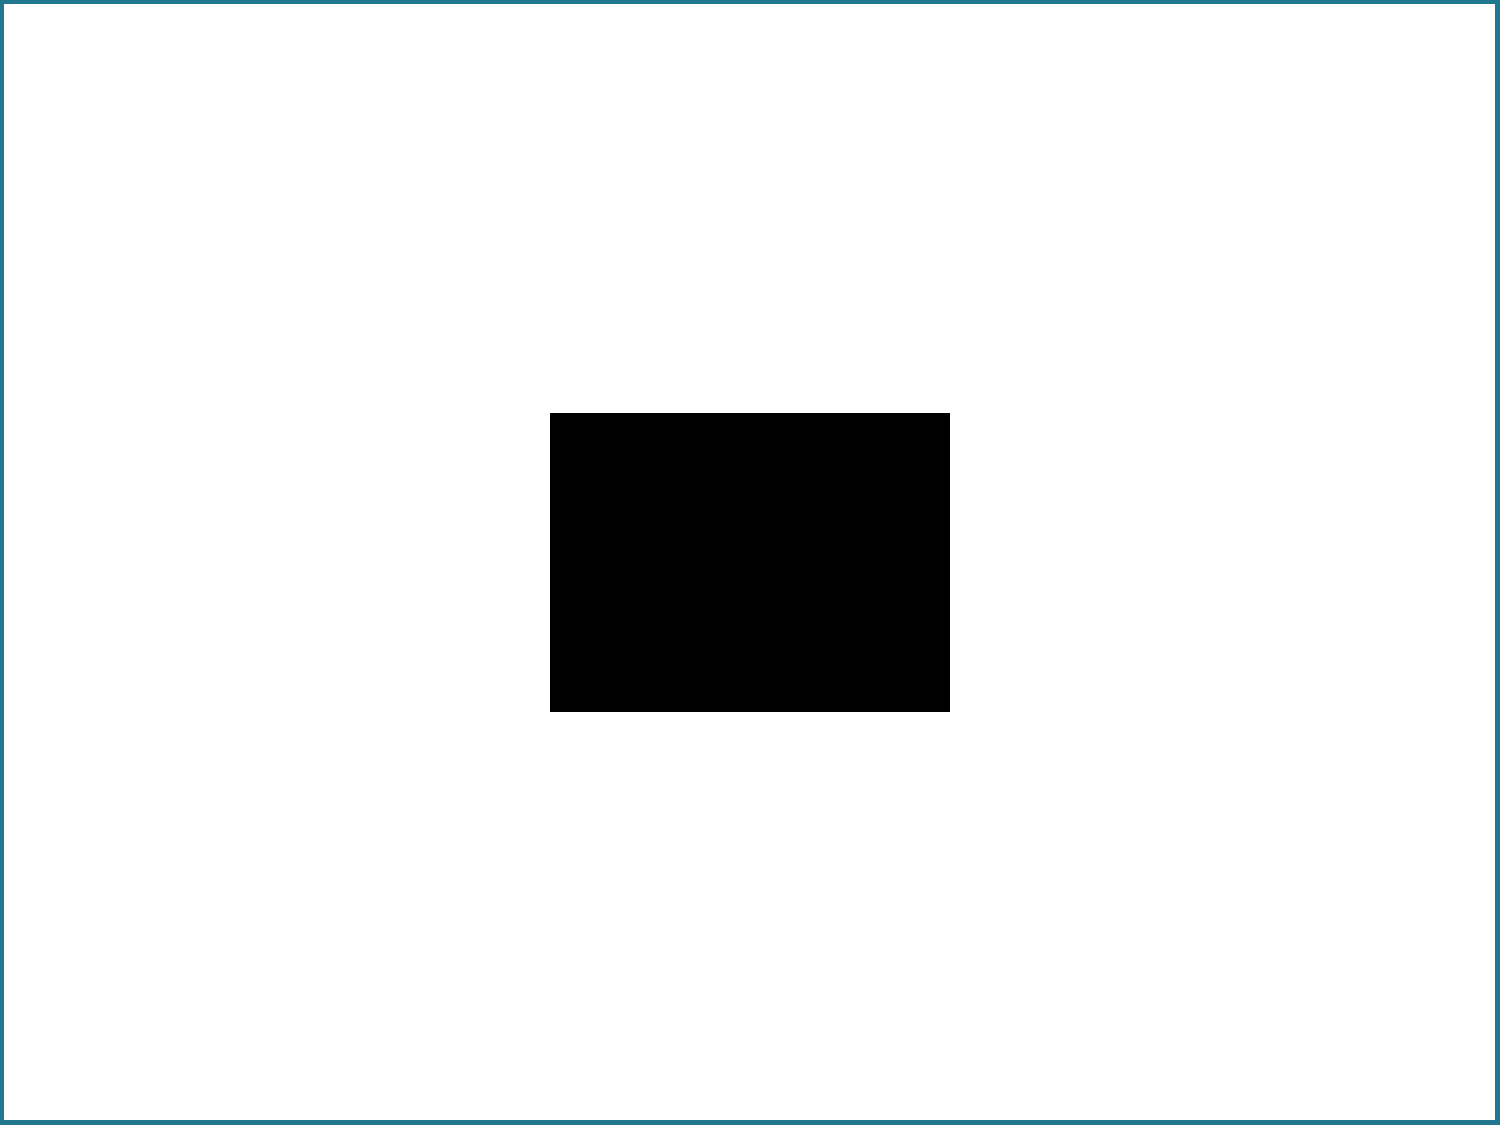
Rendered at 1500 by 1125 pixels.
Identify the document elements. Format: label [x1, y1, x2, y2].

text_box [0, 0, 1500, 1125]
text_box [549, 412, 951, 713]
